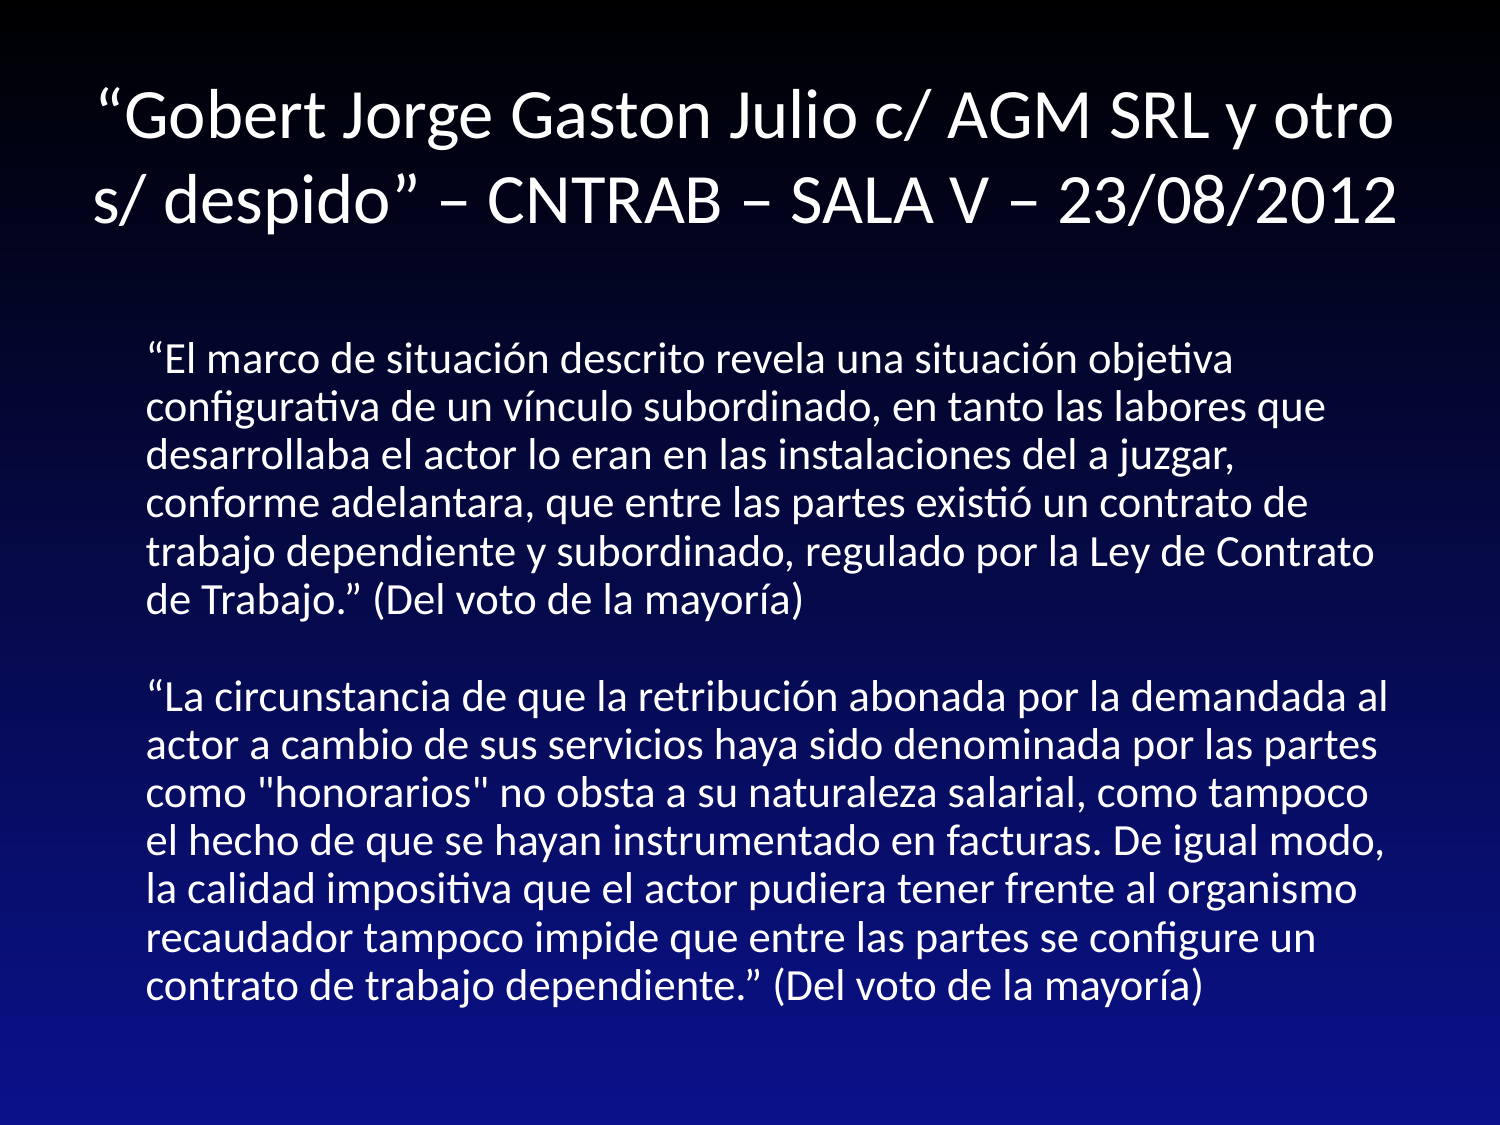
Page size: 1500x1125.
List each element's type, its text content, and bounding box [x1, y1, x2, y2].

list “El marco de situación descrito revela una situación objetiva configurativa de un vínculo subordinado, en tanto las labores que desarrollaba el actor lo eran en las instalaciones del a juzgar, conforme adelantara, que entre las partes existió un contrato de trabajo dependiente y subordinado, regulado por la Ley de Contrato de Trabajo.” (Del voto de la mayoría) “La circunstancia de que la retribución abonada por la demandada al actor a cambio de sus servicios haya sido denominada por las partes como "honorarios" no obsta a su naturaleza salarial, como tampoco el hecho de que se hayan instrumentado en facturas. De igual modo, la calidad impositiva que el actor pudiera tener frente al organismo recaudador tampoco impide que entre las partes se configure un contrato de trabajo dependiente.” (Del voto de la mayoría) [76, 278, 1428, 1022]
title “Gobert Jorge Gaston Julio c/ AGM SRL y otro s/ despido” – CNTRAB – SALA V – 23/08/2012 [64, 30, 1428, 360]
